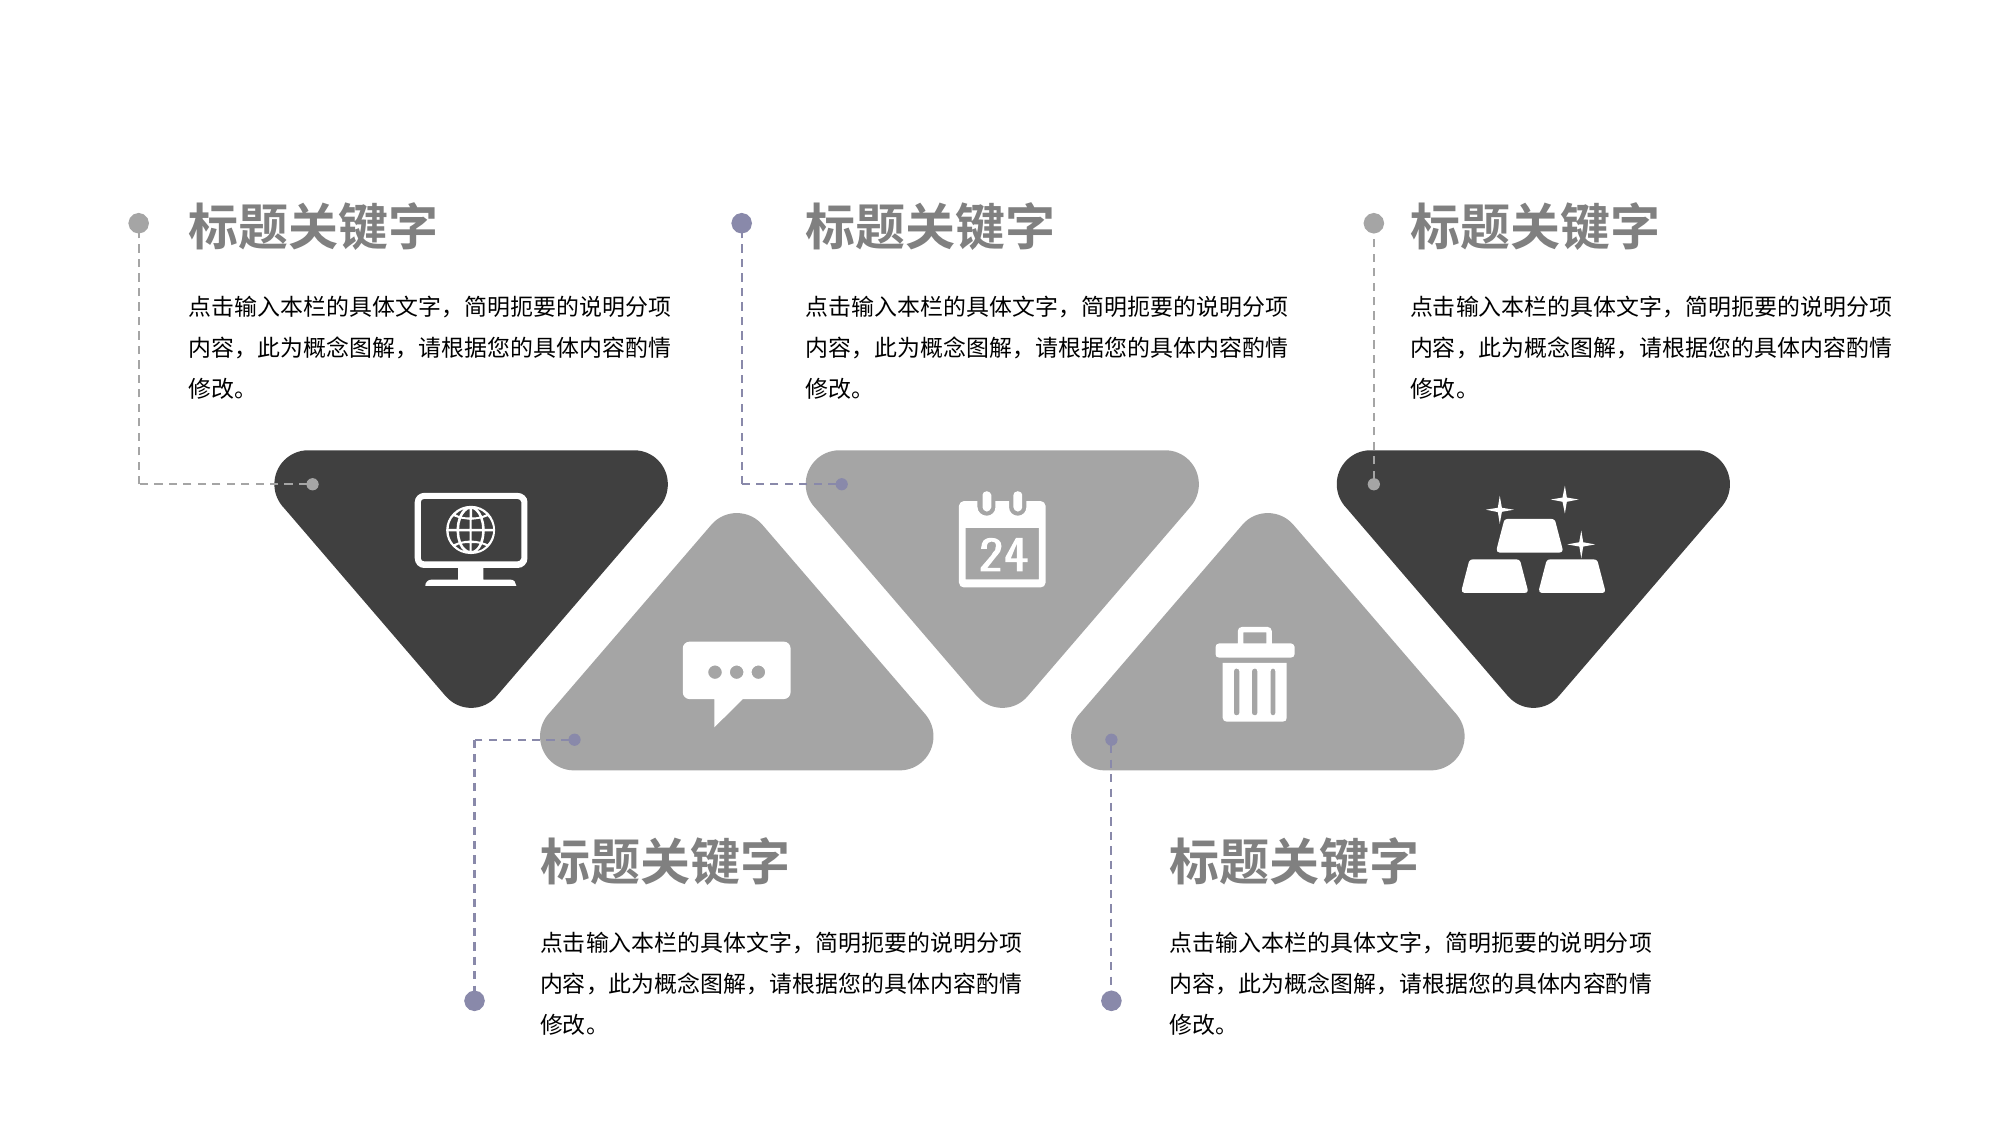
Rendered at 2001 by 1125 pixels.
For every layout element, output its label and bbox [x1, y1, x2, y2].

text_box [138, 195, 1910, 1036]
